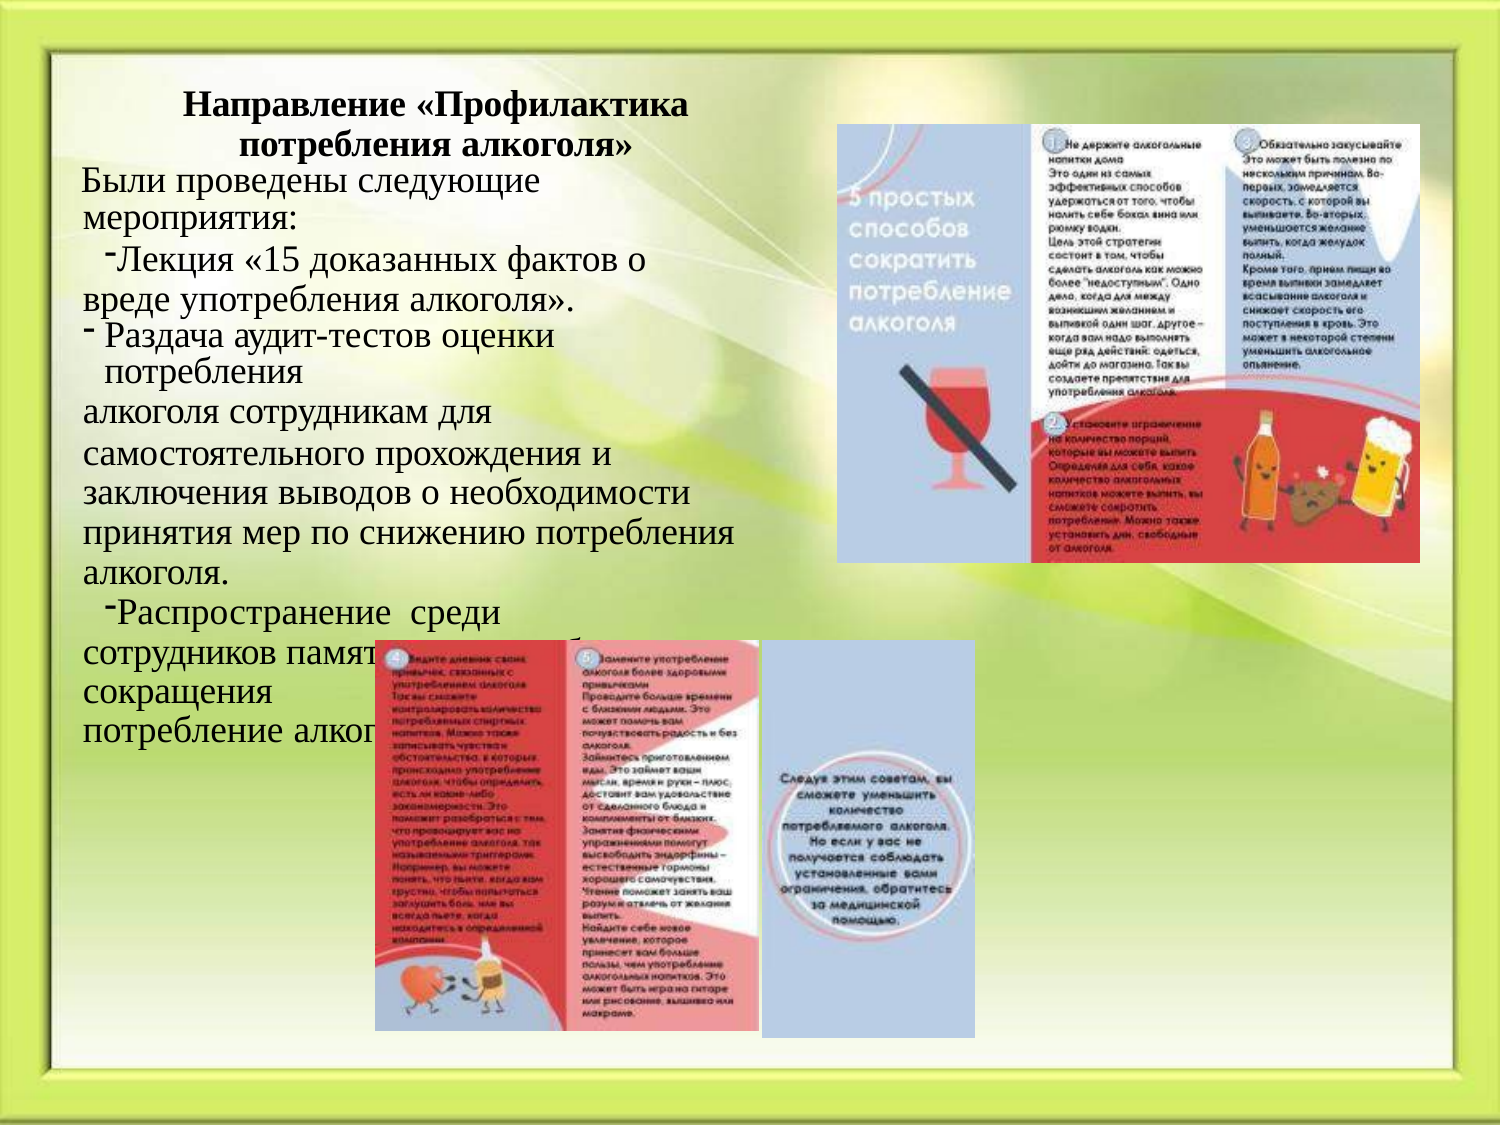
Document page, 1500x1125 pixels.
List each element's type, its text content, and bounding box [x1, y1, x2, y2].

picture [0, 0, 1500, 1125]
text_box Направление «Профилактика потребления алкоголя» Были проведены следующие мероприятия: Лекция «15 доказанных фактов о вреде употребления алкоголя». Раздача аудит-тестов оценки потребления алкоголя сотрудникам для самостоятельного прохождения и заключения выводов о необходимости принятия мер по снижению потребления алкоголя. Распространение среди сотрудников памяток со способами сокращения потребление алкоголя. [80, 76, 774, 751]
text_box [374, 640, 976, 1038]
